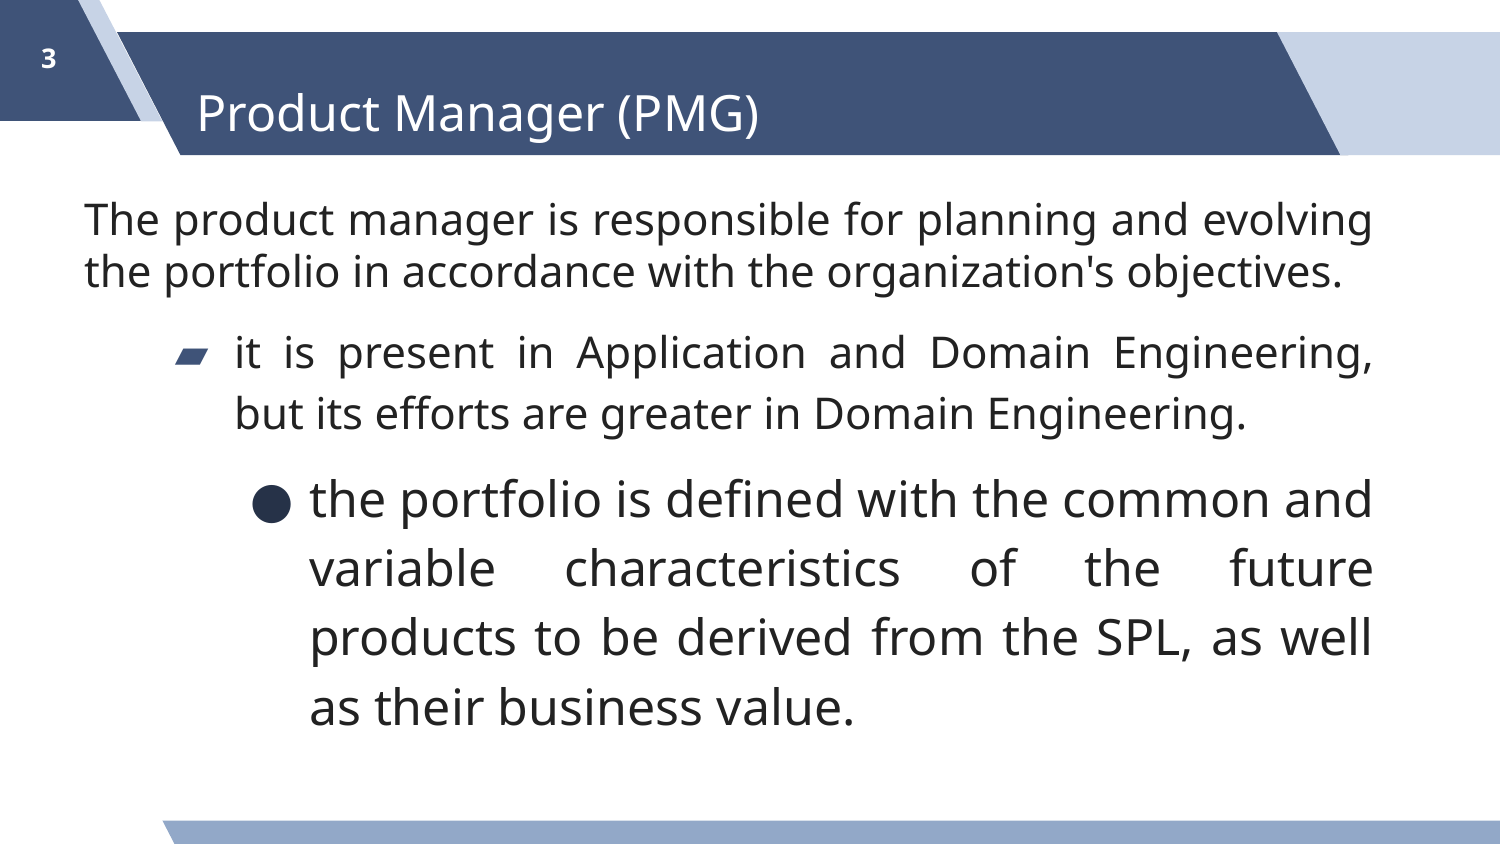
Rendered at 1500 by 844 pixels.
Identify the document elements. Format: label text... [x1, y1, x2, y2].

title Product Manager (PMG) [181, 45, 1285, 169]
list The product manager is responsible for planning and evolving the portfolio in accordance with the organization's objectives. it is present in Application and Domain Engineering, but its efforts are greater in Domain Engineering. the portfolio is defined with the common and variable characteristics of the future products to be derived from the SPL, as well as their business value. [69, 176, 1390, 737]
slide_number ‹#› [0, 0, 98, 121]
